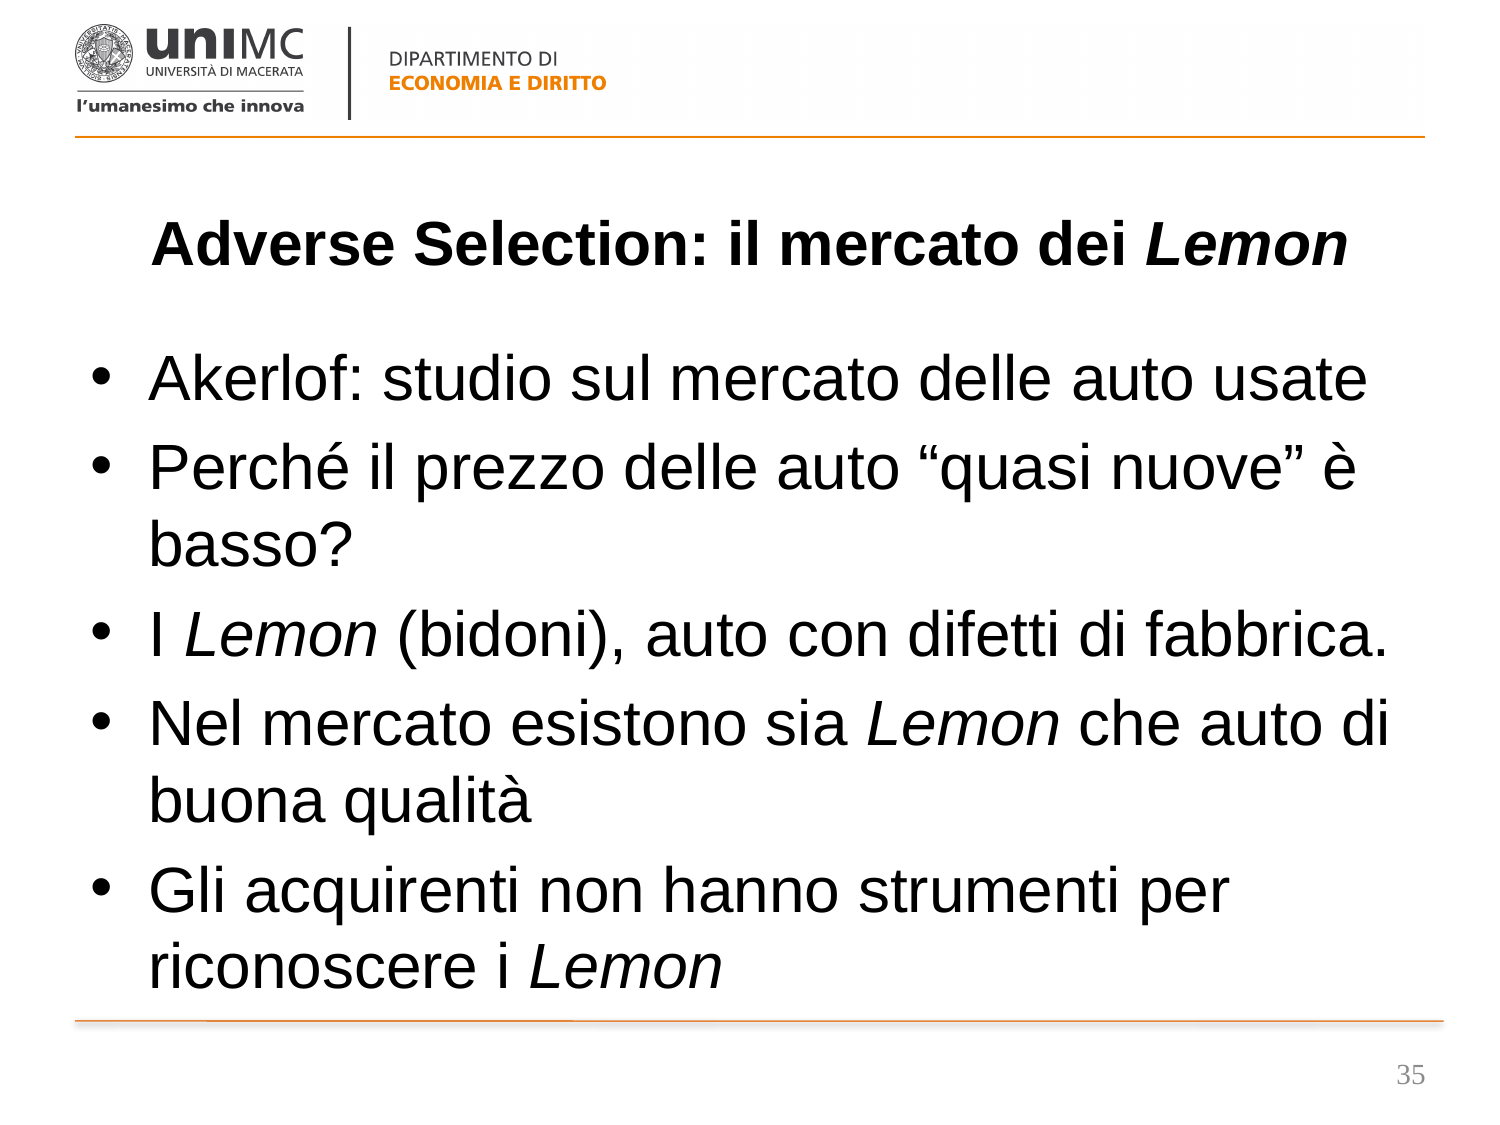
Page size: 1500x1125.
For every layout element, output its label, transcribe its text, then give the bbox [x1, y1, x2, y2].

list Akerlof: studio sul mercato delle auto usate Perché il prezzo delle auto “quasi nuove” è basso? I Lemon (bidoni), auto con difetti di fabbrica. Nel mercato esistono sia Lemon che auto di buona qualità Gli acquirenti non hanno strumenti per riconoscere i Lemon [75, 329, 1425, 1072]
title Adverse Selection: il mercato dei Lemon [75, 195, 1425, 287]
picture [75, 24, 1425, 138]
slide_number 35 [1091, 1042, 1442, 1103]
